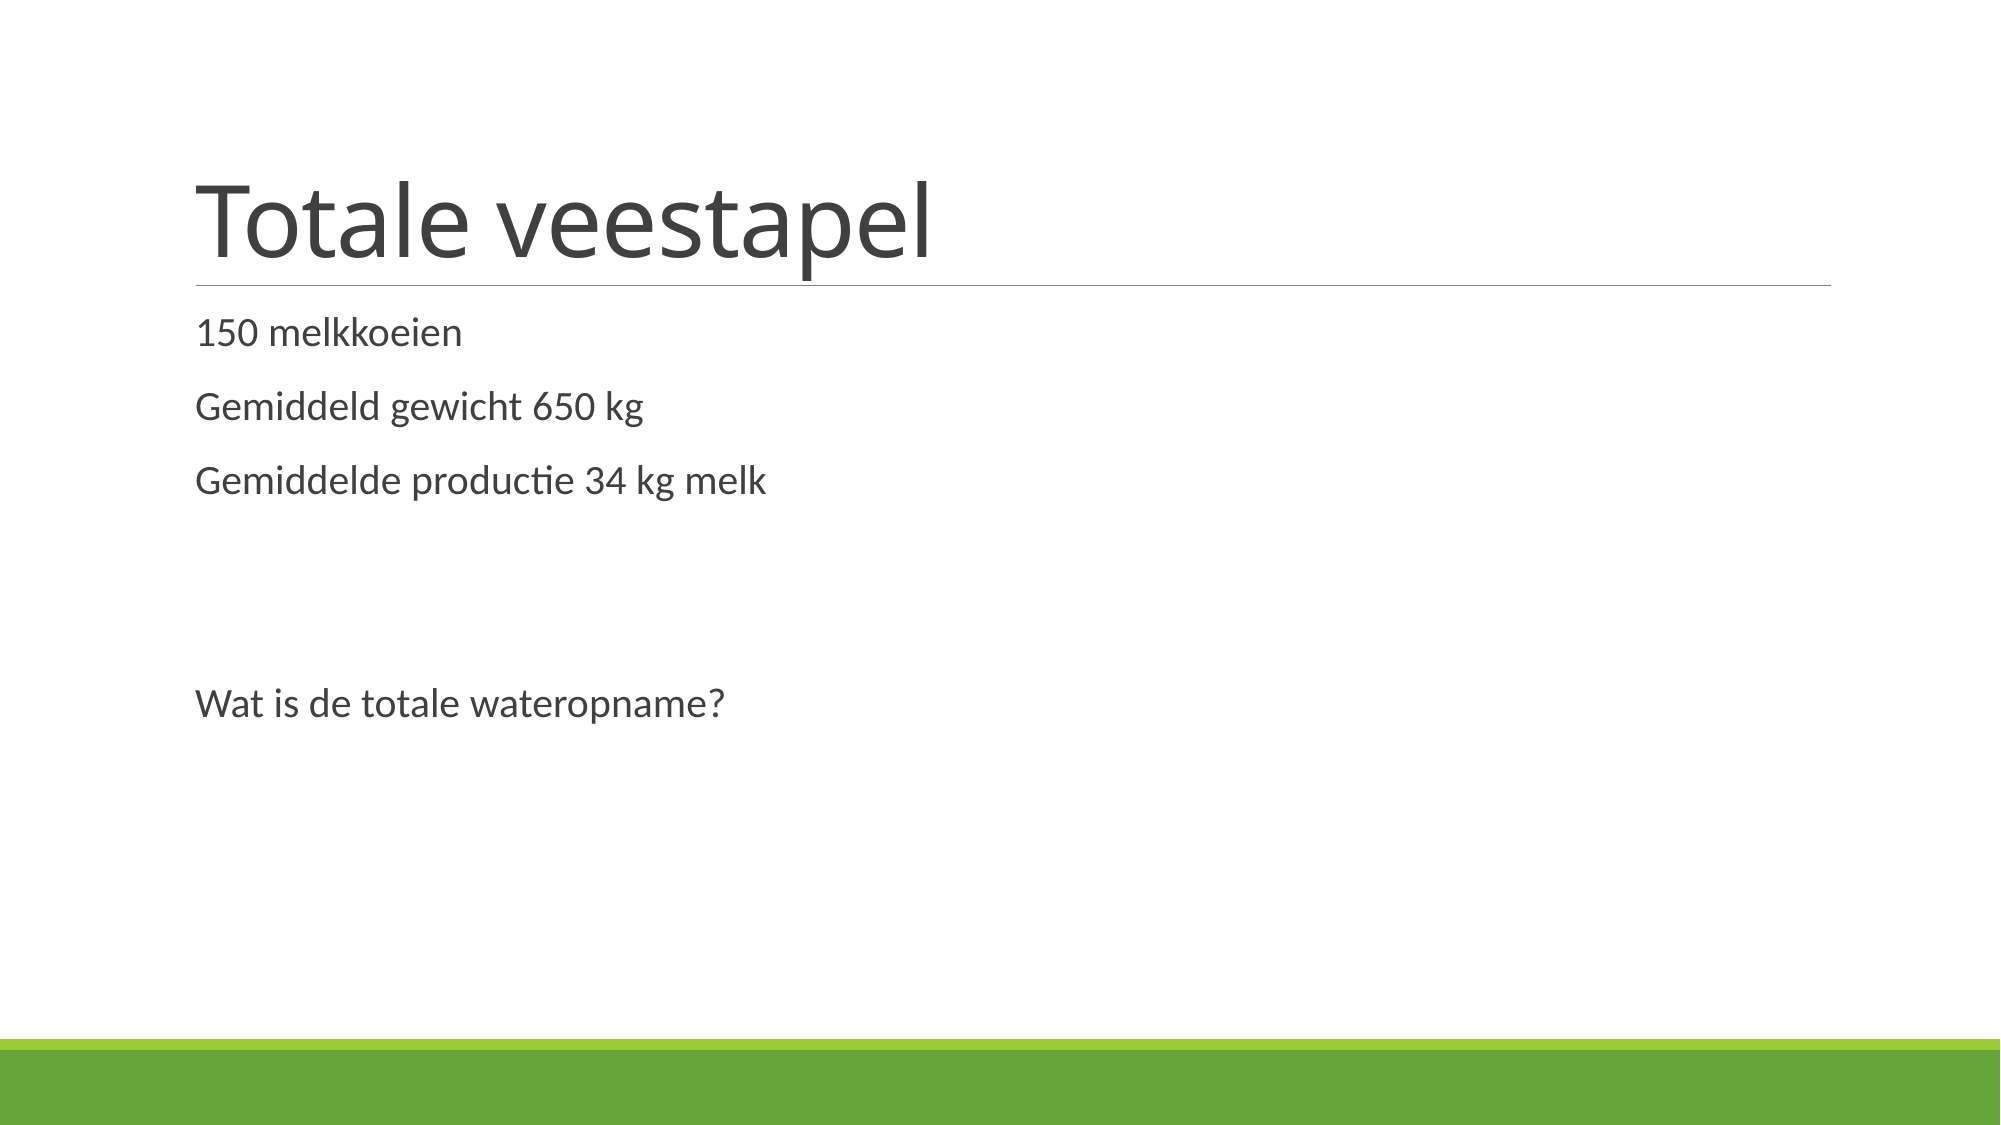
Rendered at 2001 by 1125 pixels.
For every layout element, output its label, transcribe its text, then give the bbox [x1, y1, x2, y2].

list 150 melkkoeien Gemiddeld gewicht 650 kg Gemiddelde productie 34 kg melk Wat is de totale wateropname? [180, 302, 1830, 963]
title Totale veestapel [180, 47, 1830, 285]
